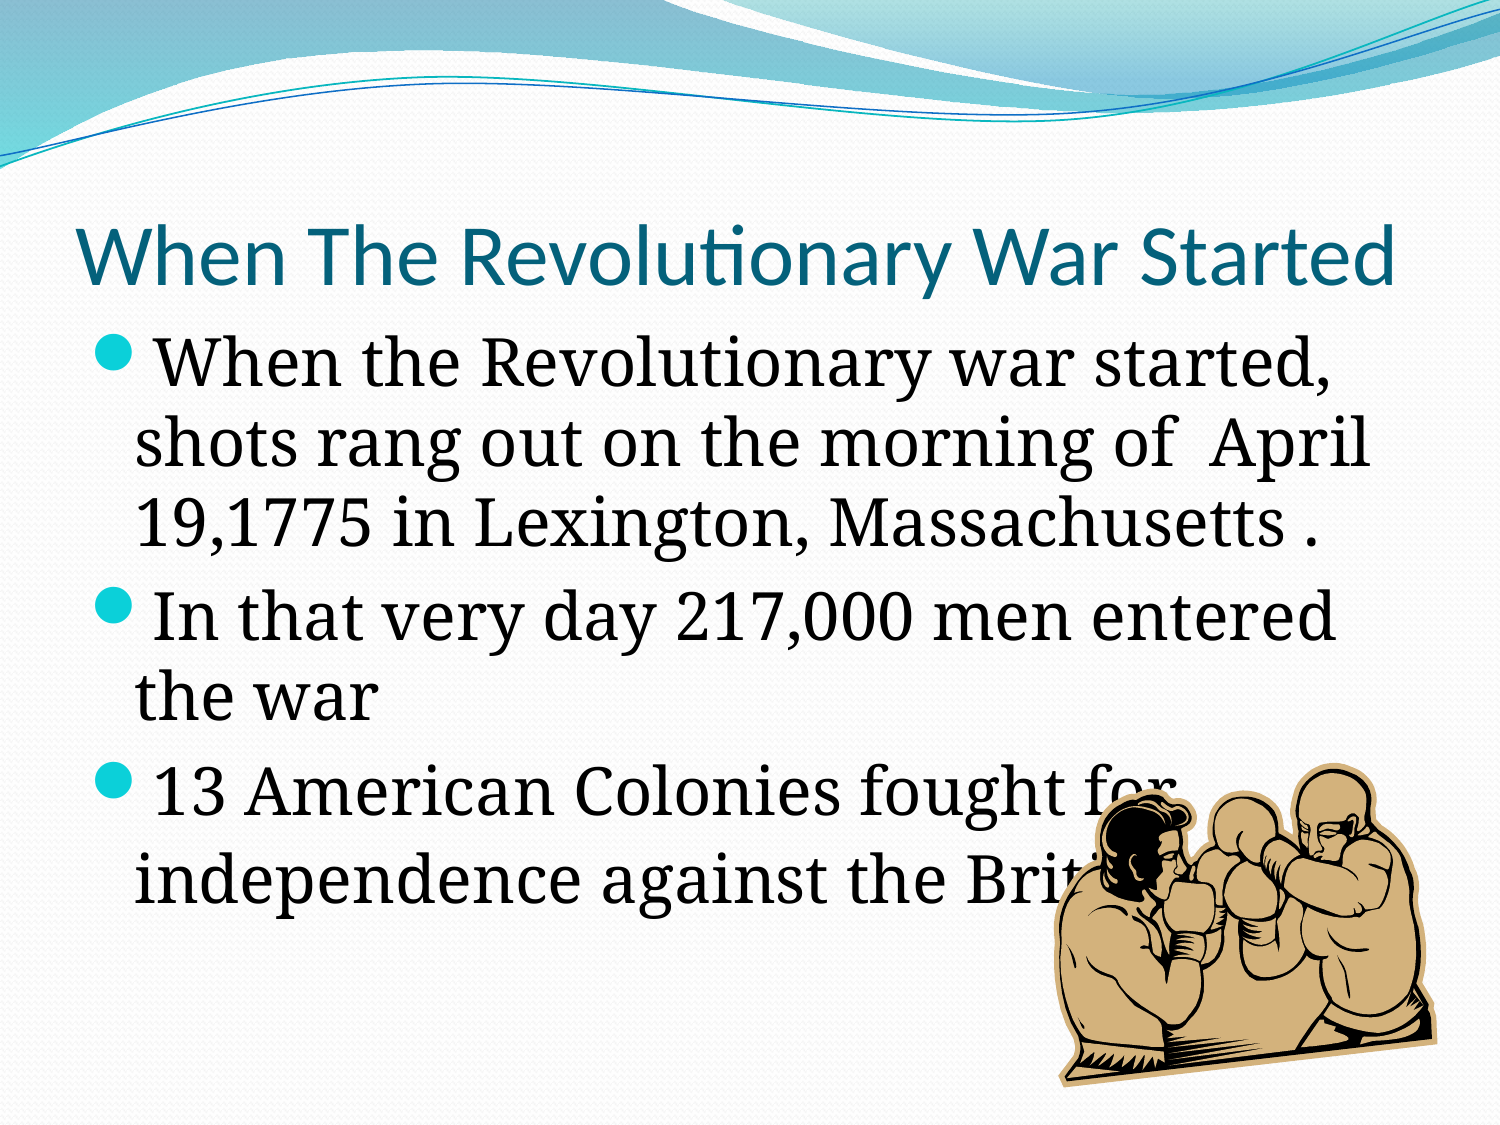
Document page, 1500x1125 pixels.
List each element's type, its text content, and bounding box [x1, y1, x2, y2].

title When The Revolutionary War Started [75, 115, 1425, 303]
picture [1049, 758, 1438, 1088]
list When the Revolutionary war started, shots rang out on the morning of April 19,1775 in Lexington, Massachusetts . In that very day 217,000 men entered the war 13 American Colonies fought for independence against the British. [75, 312, 1425, 1033]
